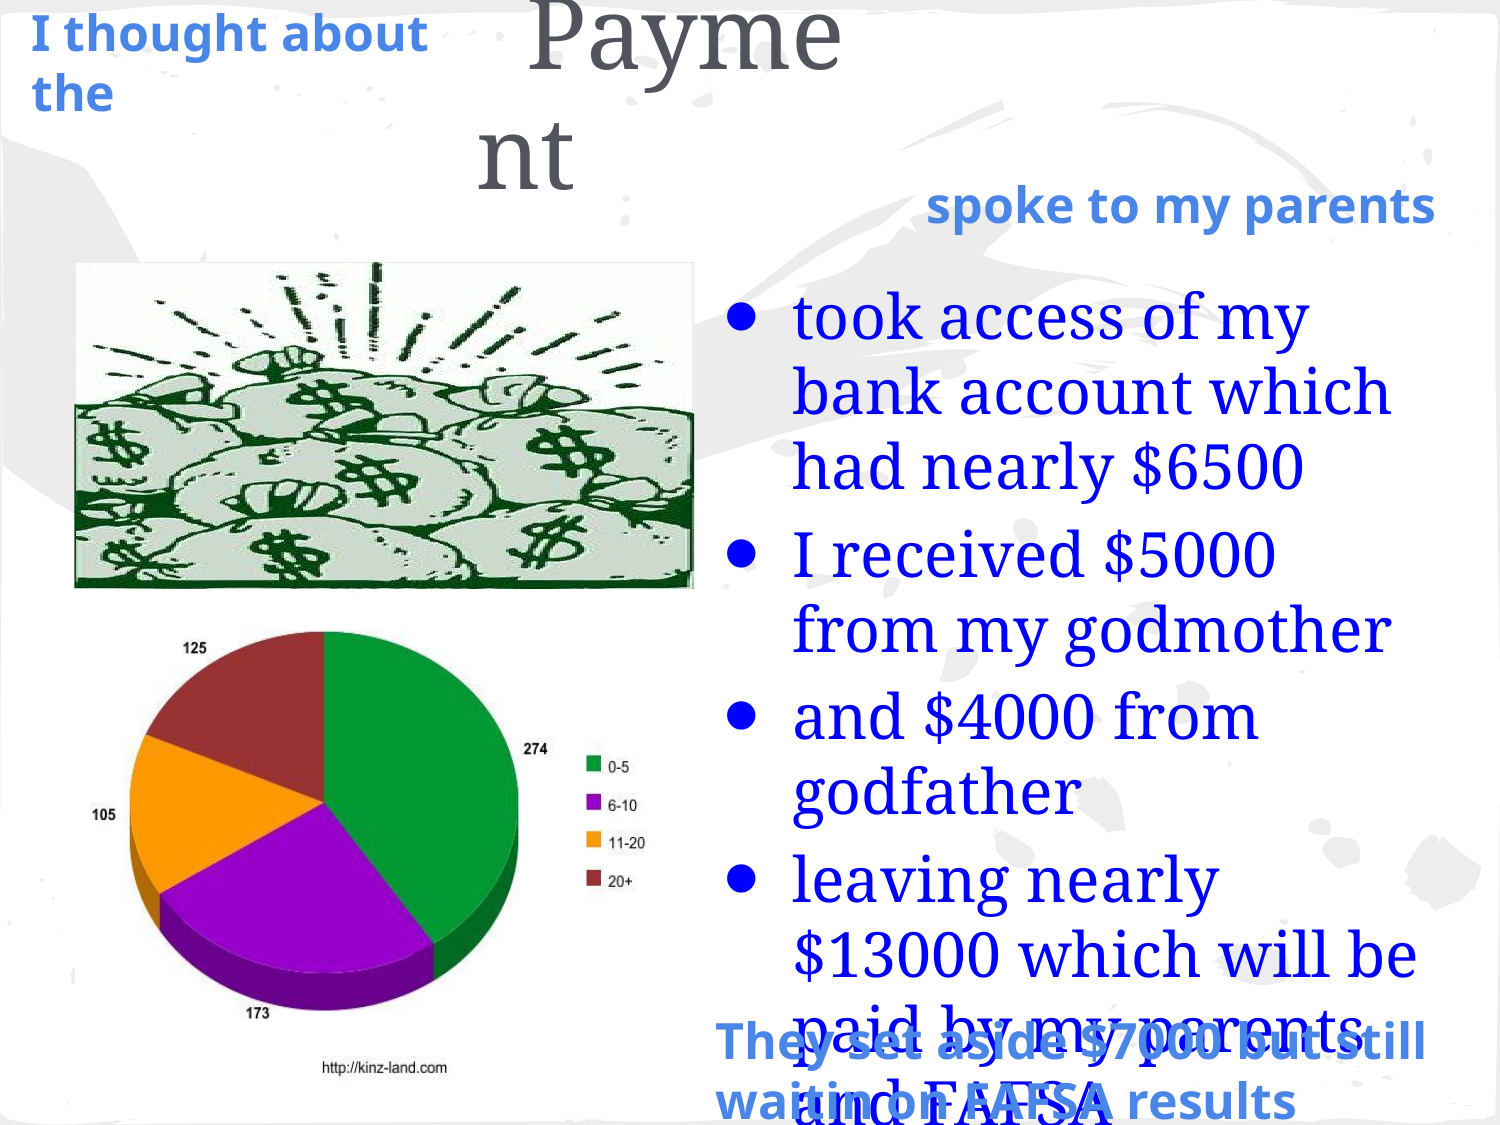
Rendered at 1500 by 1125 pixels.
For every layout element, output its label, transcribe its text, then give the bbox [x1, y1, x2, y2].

text_box [74, 262, 695, 589]
text_box [74, 589, 694, 1082]
text_box spoke to my parents [911, 158, 1464, 249]
title Payment [461, 0, 912, 225]
list took access of my bank account which had nearly $6500 I received $5000 from my godmother and $4000 from godfather leaving nearly $13000 which will be paid by my parents and FAFSA [702, 262, 1451, 994]
text_box They set aside $7000 but still waitin on FAFSA results [700, 994, 1487, 1125]
text_box I thought about the [16, 0, 512, 137]
